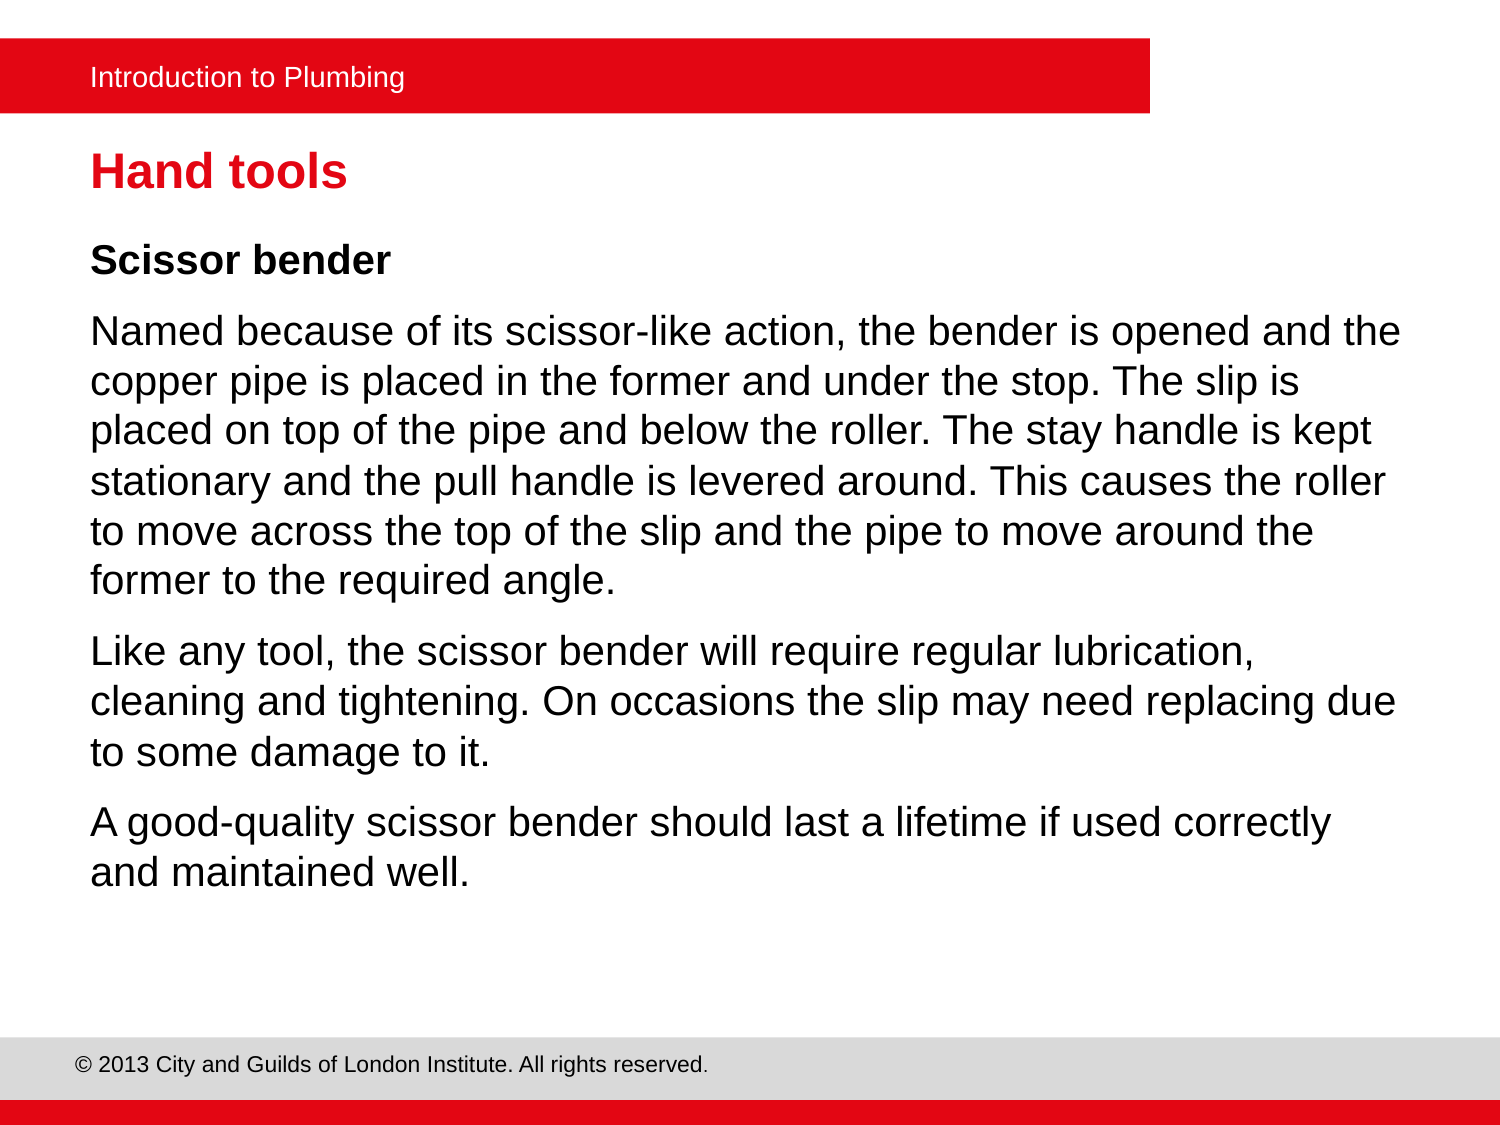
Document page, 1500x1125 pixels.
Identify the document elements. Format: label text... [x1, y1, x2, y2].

title Hand tools [74, 137, 1424, 201]
list Scissor bender Named because of its scissor-like action, the bender is opened and the copper pipe is placed in the former and under the stop. The slip is placed on top of the pipe and below the roller. The stay handle is kept stationary and the pull handle is levered around. This causes the roller to move across the top of the slip and the pipe to move around the former to the required angle. Like any tool, the scissor bender will require regular lubrication, cleaning and tightening. On occasions the slip may need replacing due to some damage to it. A good-quality scissor bender should last a lifetime if used correctly and maintained well. [74, 224, 1426, 1012]
